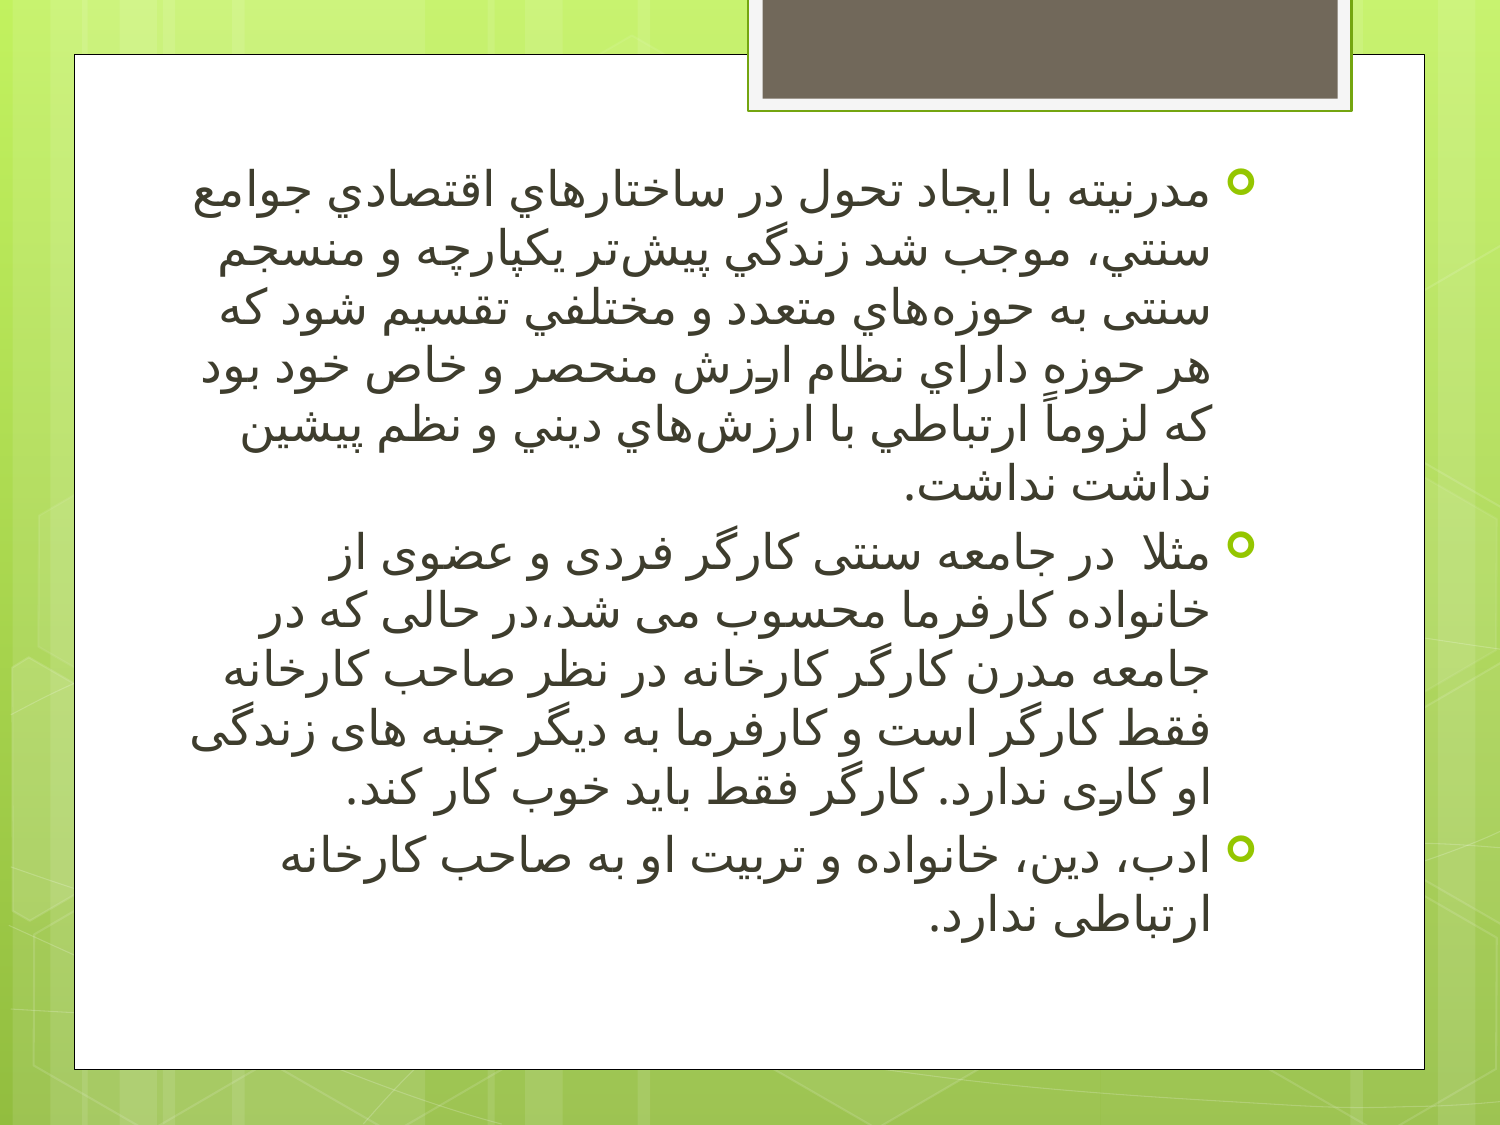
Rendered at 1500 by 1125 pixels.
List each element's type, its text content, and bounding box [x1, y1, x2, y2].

list مدرنيته با ايجاد تحول در ساختارهاي اقتصادي جوامع سنتي، موجب شد زندگي پيش‌تر يکپارچه و منسجم سنتی به حوزه‌هاي متعدد و مختلفي تقسيم شود که هر حوزه داراي نظام ارزش منحصر و خاص خود بود که لزوماً ارتباطي با ارزش‌هاي ديني و نظم پیشین نداشت نداشت. مثلا در جامعه سنتی کارگر فردی و عضوی از خانواده کارفرما محسوب می شد،در حالی که در جامعه مدرن کارگر کارخانه در نظر صاحب کارخانه فقط کارگر است و کارفرما به دیگر جنبه های زندگی او کاری ندارد. کارگر فقط باید خوب کار کند. ادب، دین، خانواده و تربیت او به صاحب کارخانه ارتباطی ندارد. [171, 149, 1283, 957]
